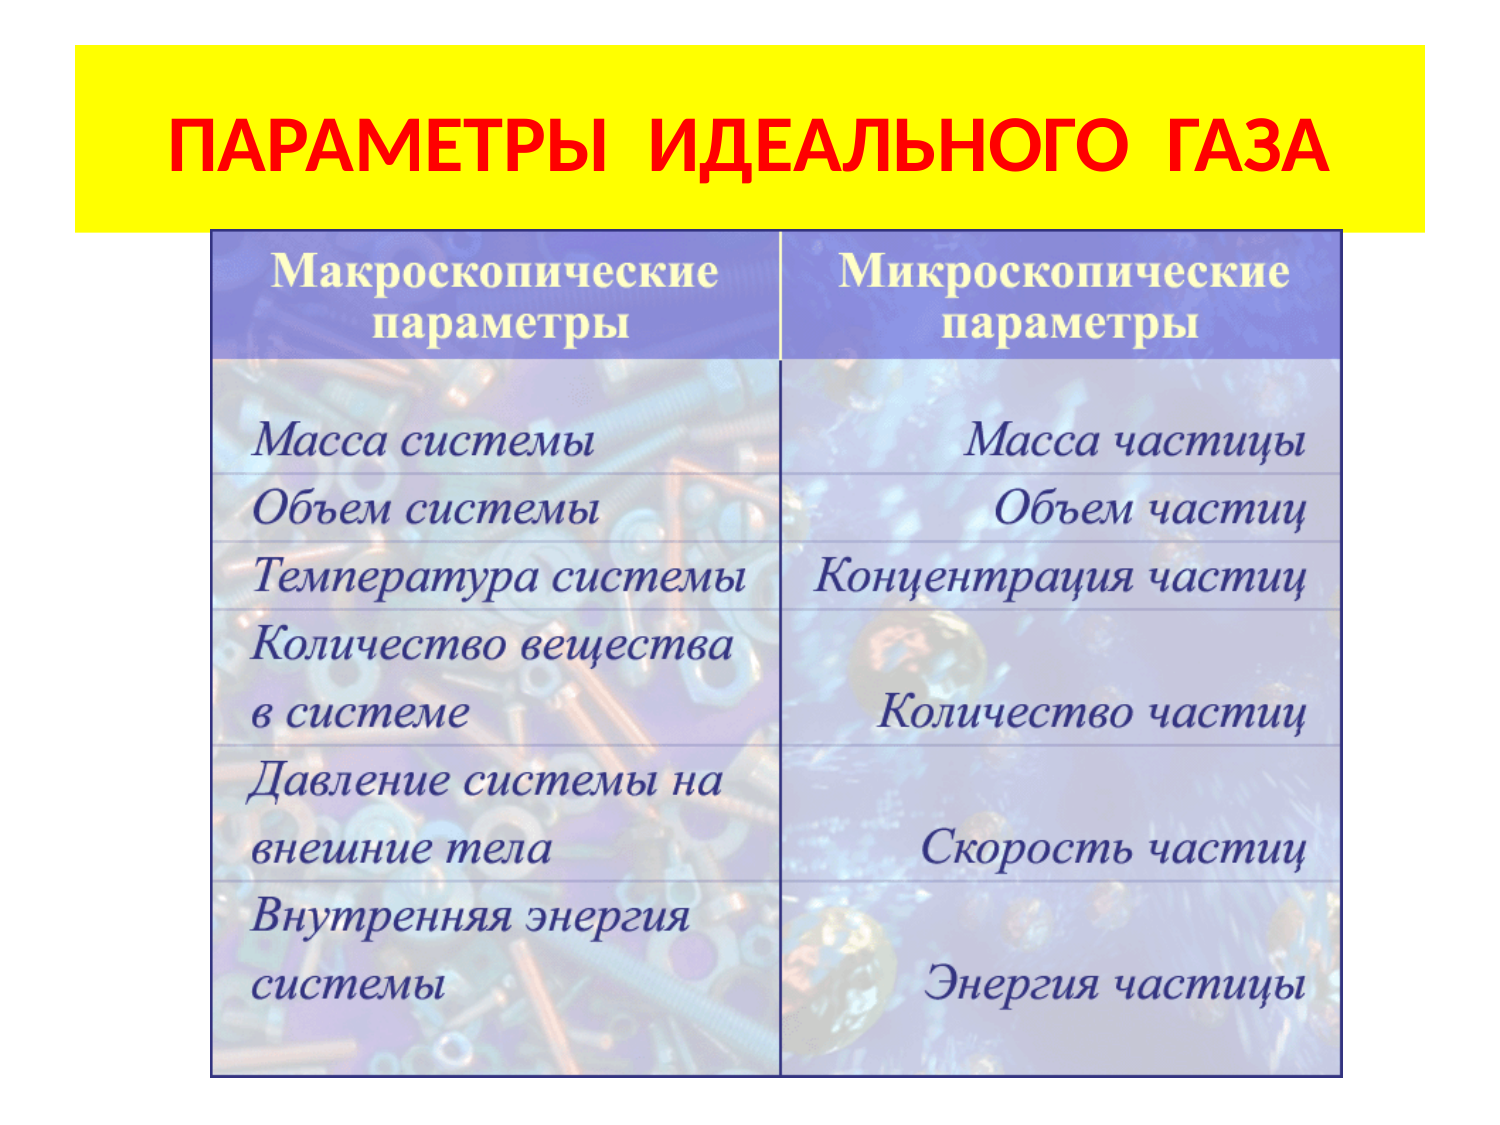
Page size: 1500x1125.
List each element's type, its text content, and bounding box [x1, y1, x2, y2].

title ПАРАМЕТРЫ ИДЕАЛЬНОГО ГАЗА [75, 45, 1425, 233]
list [210, 229, 1343, 1079]
